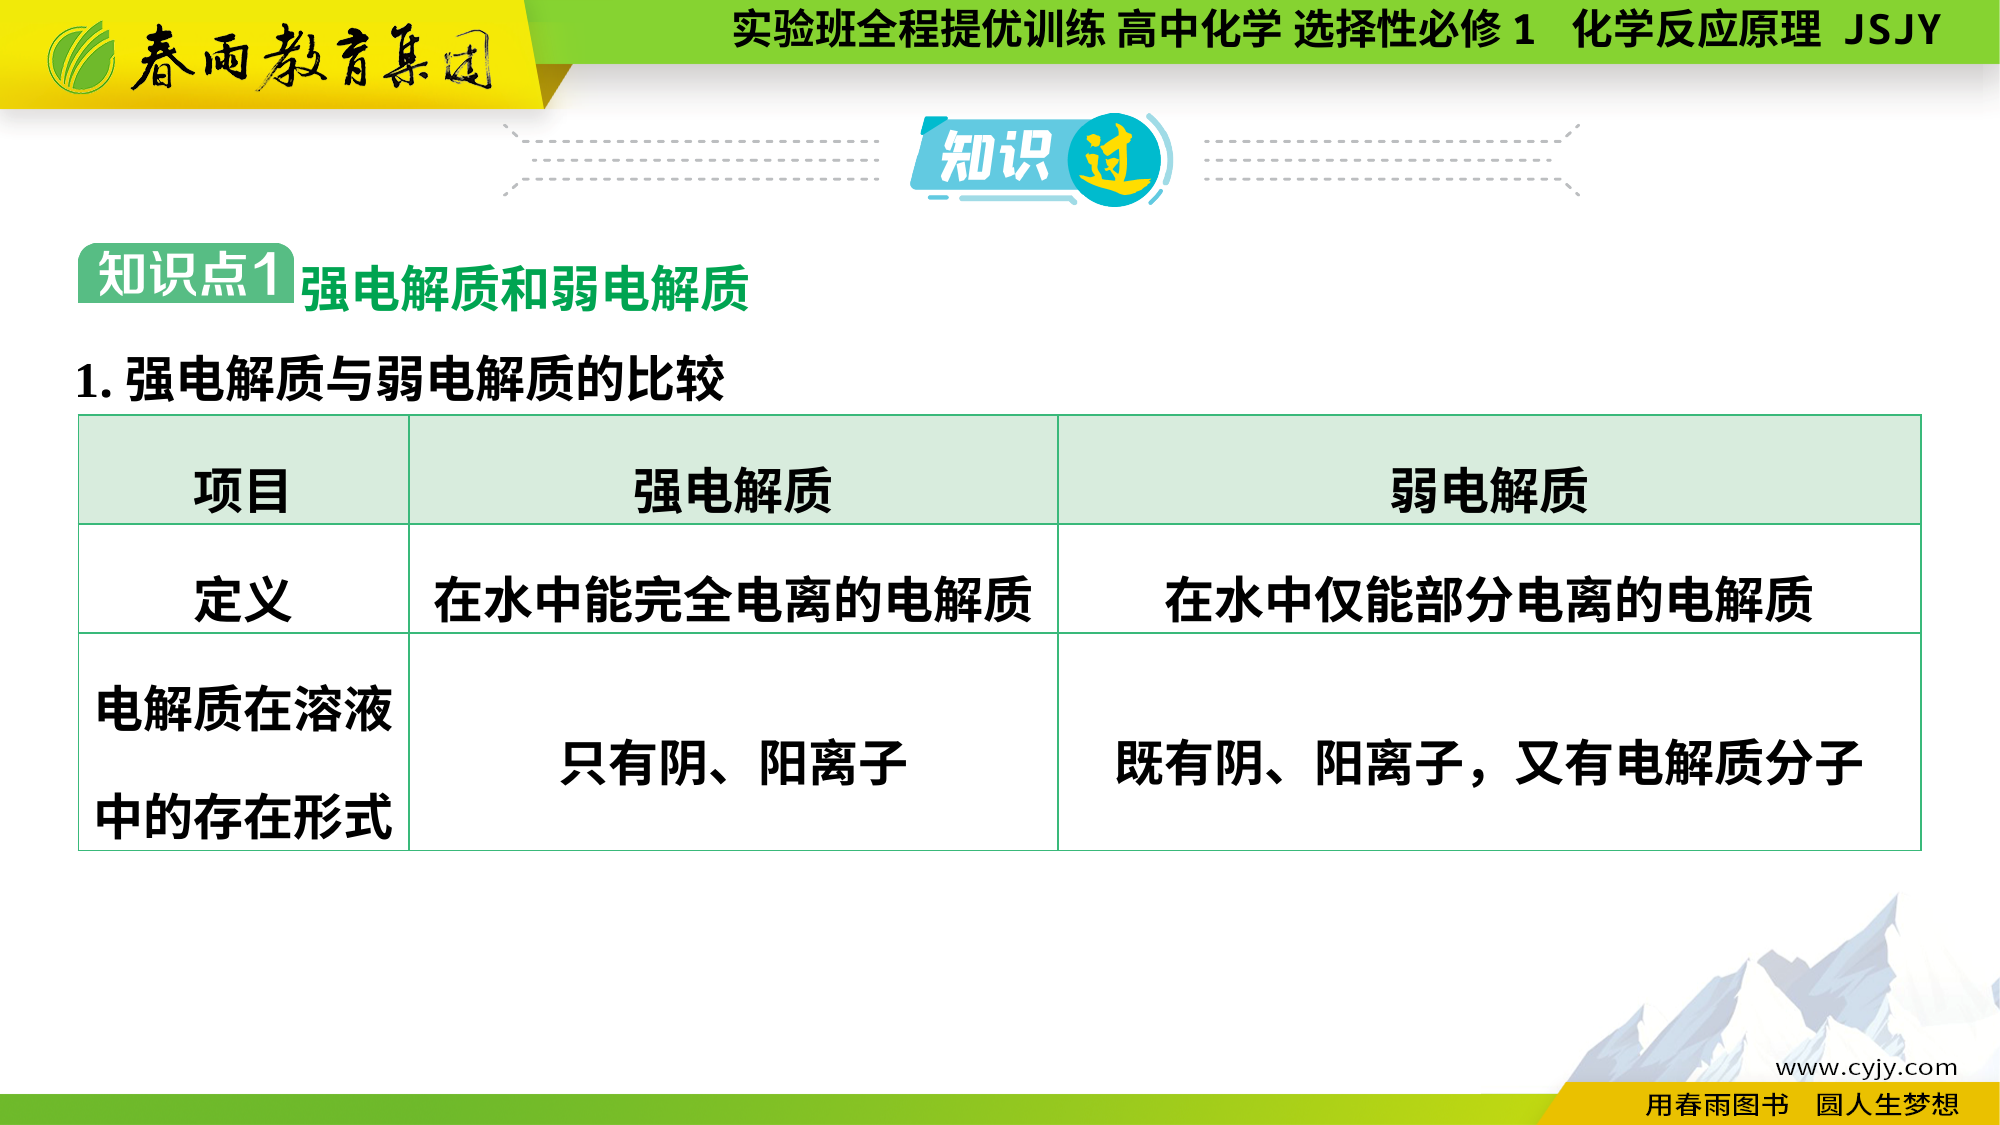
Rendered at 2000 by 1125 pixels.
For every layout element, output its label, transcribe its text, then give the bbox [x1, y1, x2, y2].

table_cell 在水中能完全电离的电解质 [410, 525, 1057, 632]
table_cell 既有阴、阳离子，又有电解质分子 [1059, 634, 1920, 850]
table_cell 只有阴、阳离子 [410, 634, 1057, 850]
table_cell 在水中仅能部分电离的电解质 [1059, 525, 1920, 632]
table_cell 定义 [79, 525, 408, 632]
table_header 项目 [79, 416, 408, 523]
table_header 强电解质 [410, 416, 1057, 523]
list 强电解质和弱电解质 1.强电解质与弱电解质的比较 [59, 219, 1944, 406]
table_cell 电解质在溶液中的存在形式 [79, 634, 408, 850]
table_header 弱电解质 [1059, 416, 1920, 523]
picture [0, 0, 2000, 1125]
